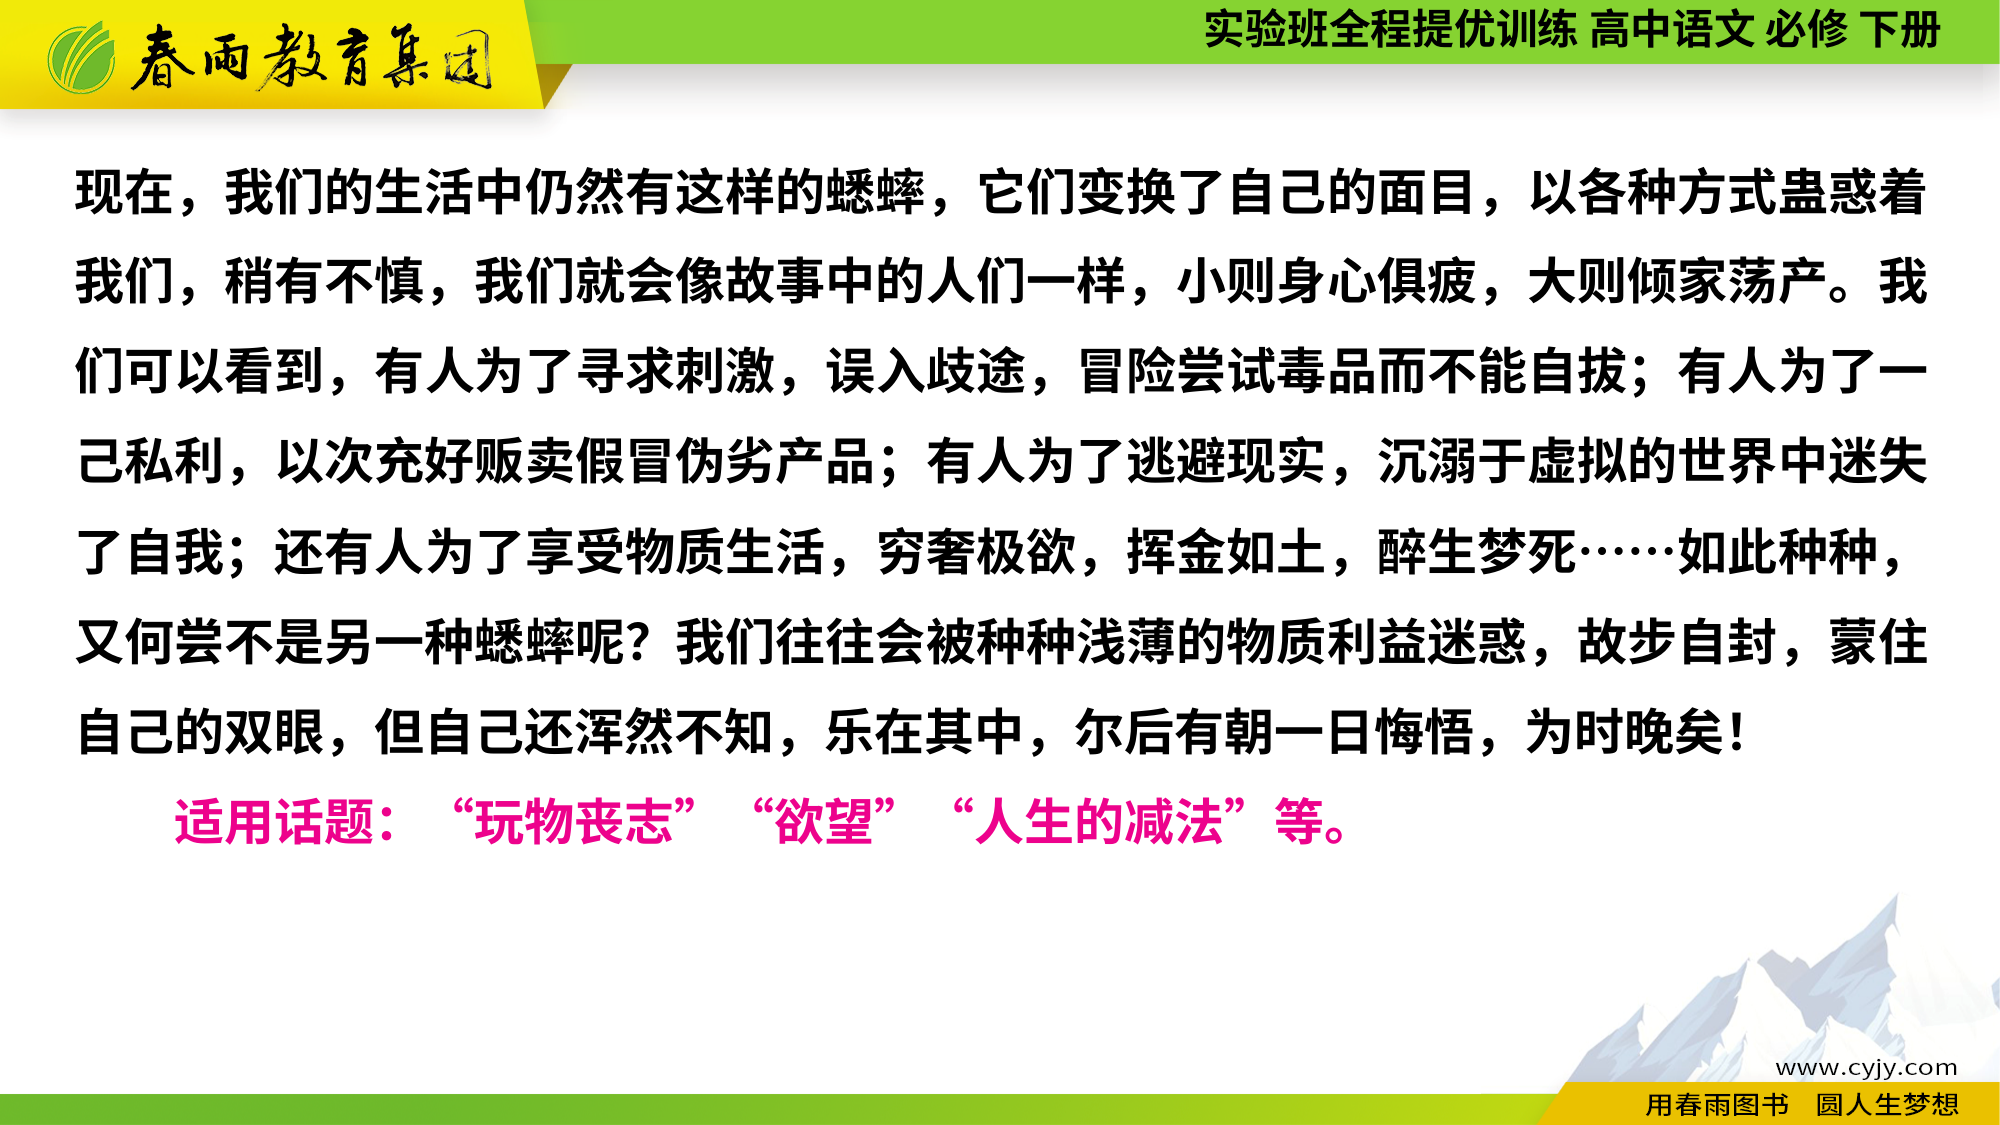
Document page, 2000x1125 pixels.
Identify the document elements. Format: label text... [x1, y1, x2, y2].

picture [0, 0, 2000, 1125]
list 现在，我们的生活中仍然有这样的蟋蟀，它们变换了自己的面目，以各种方式蛊惑着我们，稍有不慎，我们就会像故事中的人们一样，小则身心俱疲，大则倾家荡产。我们可以看到，有人为了寻求刺激，误入歧途，冒险尝试毒品而不能自拔；有人为了一己私利，以次充好贩卖假冒伪劣产品；有人为了逃避现实，沉溺于虚拟的世界中迷失了自我；还有人为了享受物质生活，穷奢极欲，挥金如土，醉生梦死……如此种种，又何尝不是另一种蟋蟀呢？我们往往会被种种浅薄的物质利益迷惑，故步自封，蒙住自己的双眼，但自己还浑然不知，乐在其中，尔后有朝一日悔悟，为时晚矣！ 适用话题：“玩物丧志”“欲望”“人生的减法”等。 [59, 122, 1944, 944]
